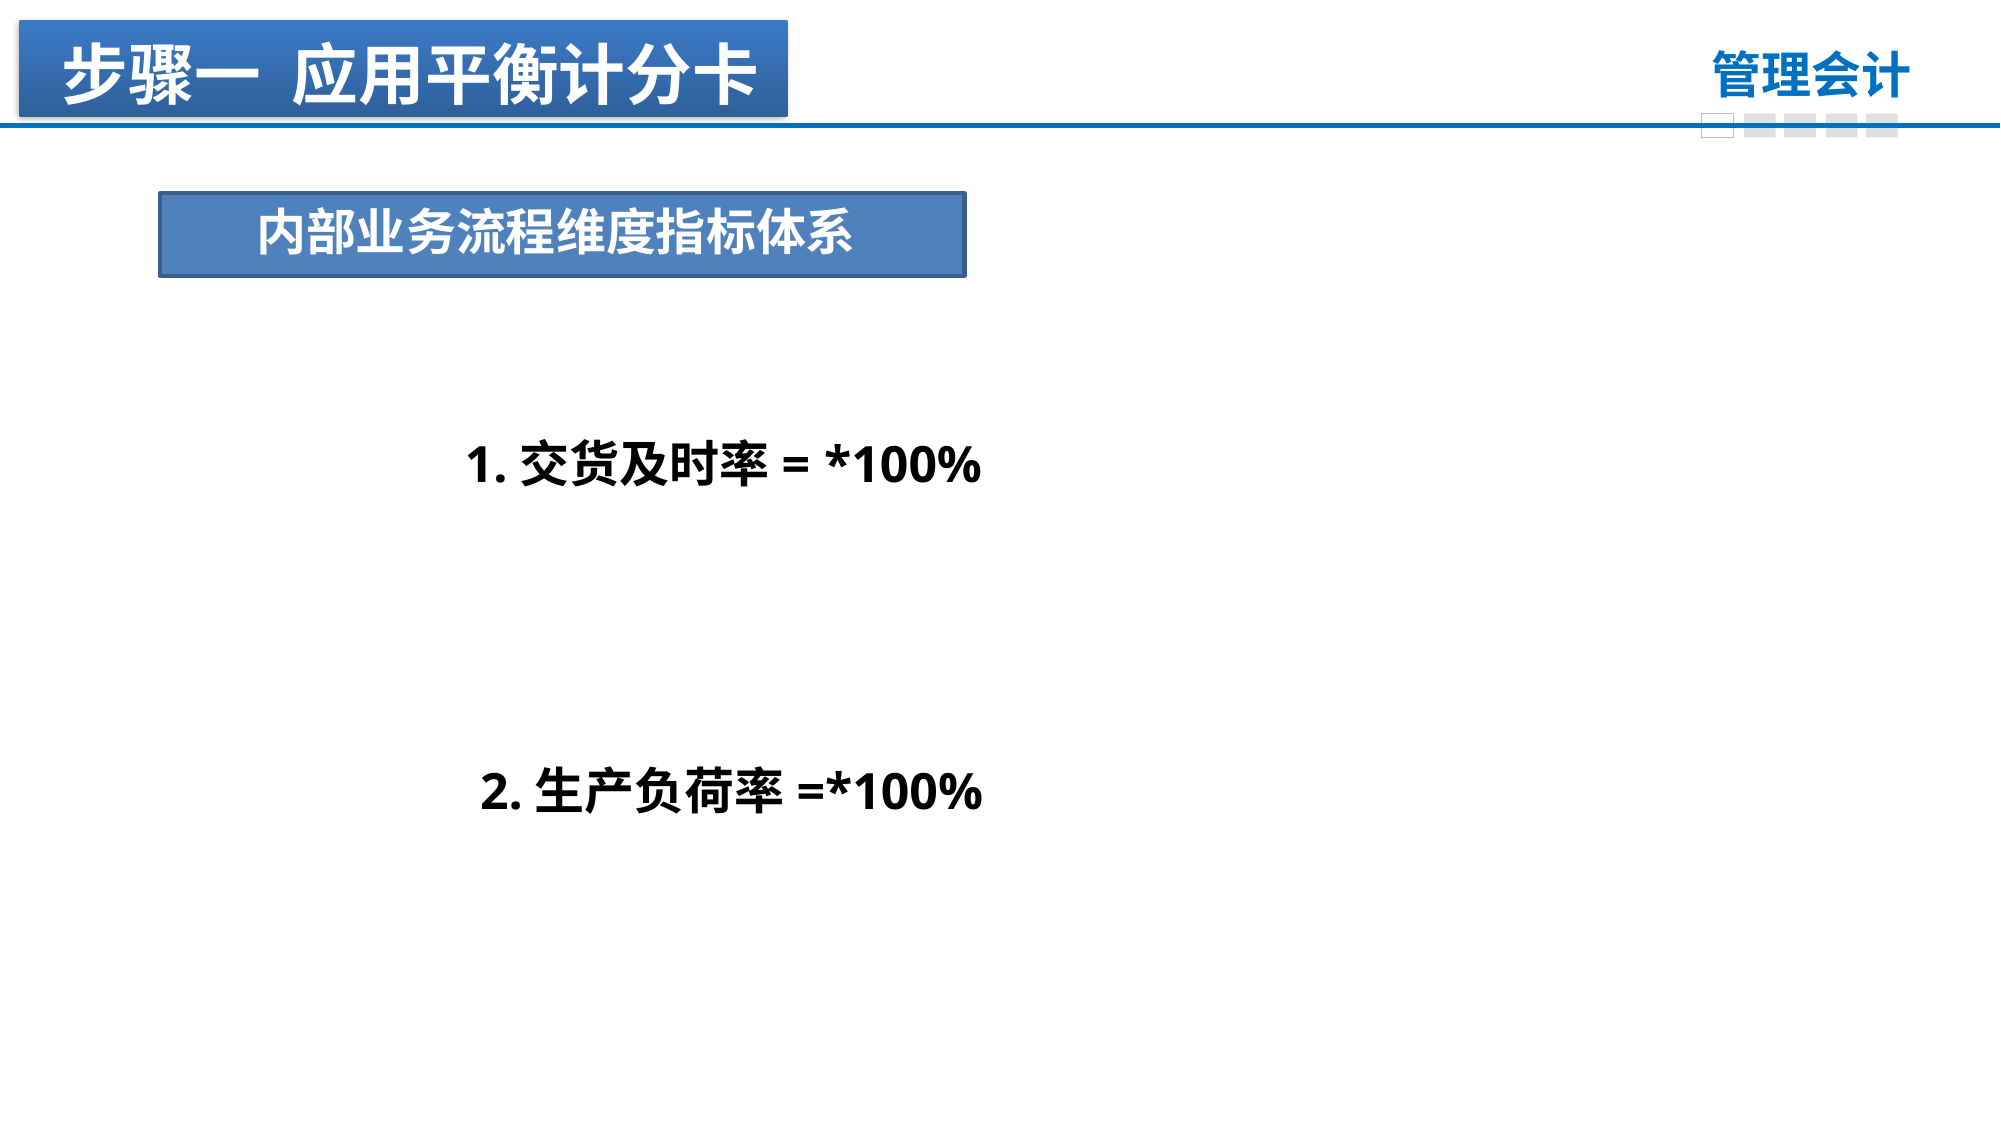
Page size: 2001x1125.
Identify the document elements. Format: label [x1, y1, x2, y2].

text_box [19, 20, 788, 122]
text_box [159, 193, 965, 277]
